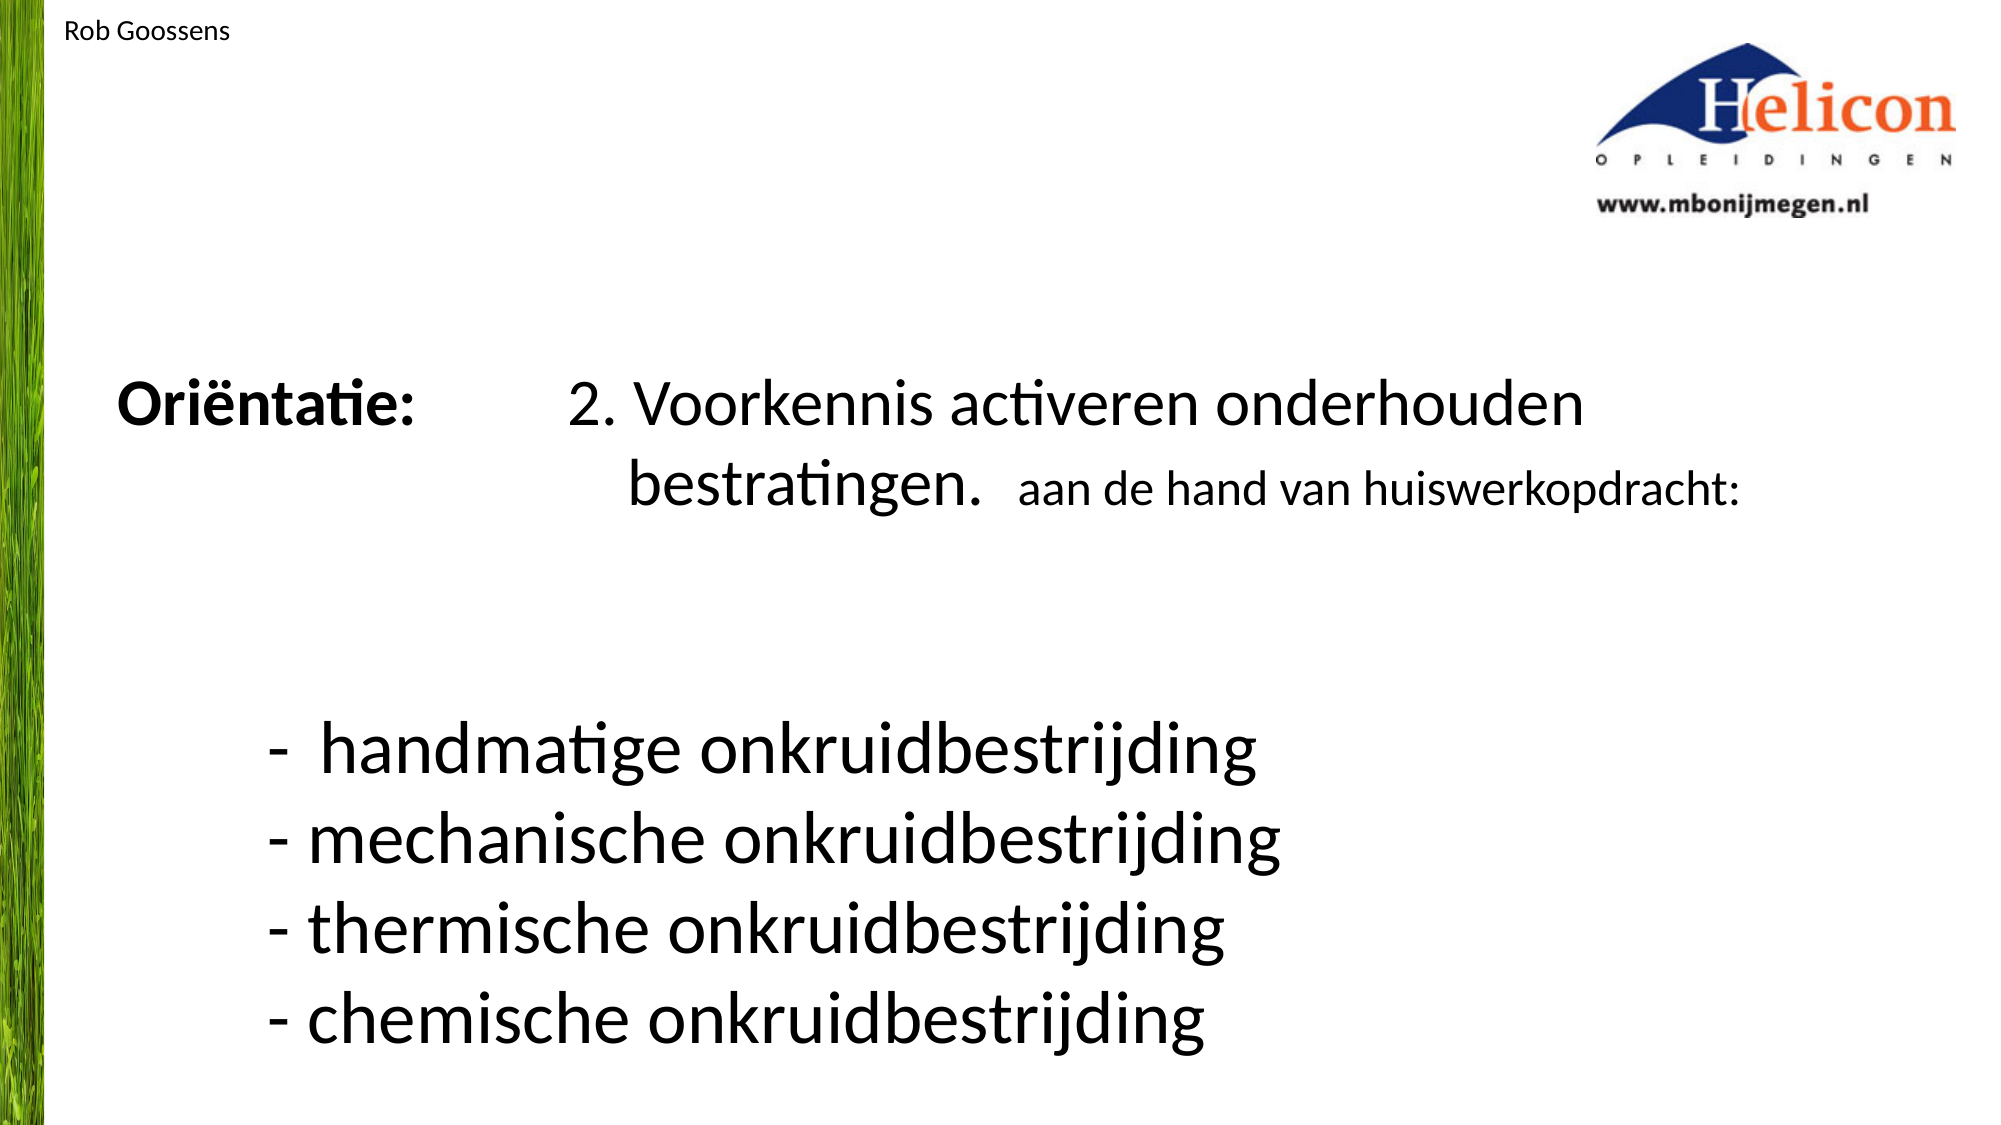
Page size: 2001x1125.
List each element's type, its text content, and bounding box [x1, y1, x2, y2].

picture [1596, 43, 1956, 218]
text_box Oriëntatie: 2. Voorkennis activeren onderhouden bestratingen. aan de hand van huiswerkopdracht: - handmatige onkruidbestrijding - mechanische onkruidbestrijding - thermische onkruidbestrijding - chemische onkruidbestrijding [102, 351, 1924, 1066]
text_box Rob Goossens [49, 3, 250, 54]
text_box [0, 0, 45, 1125]
